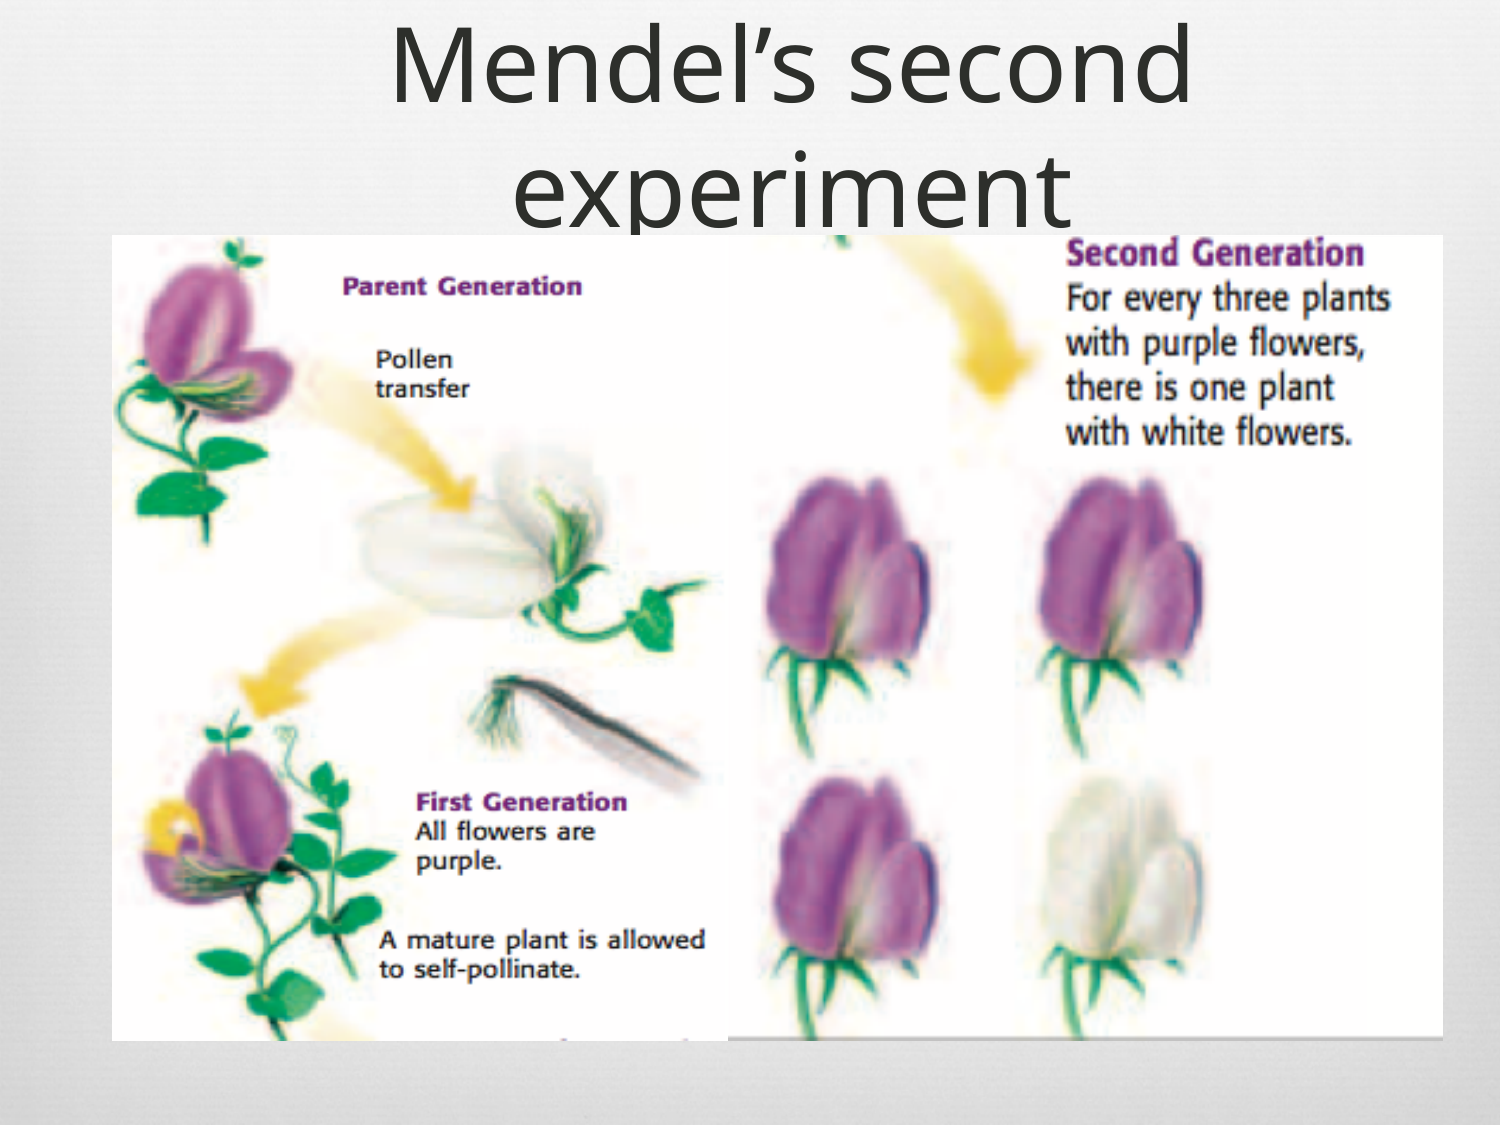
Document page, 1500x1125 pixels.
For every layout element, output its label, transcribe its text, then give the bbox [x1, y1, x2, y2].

title Mendel’s second experiment [112, 11, 1472, 236]
picture [111, 235, 1443, 1041]
